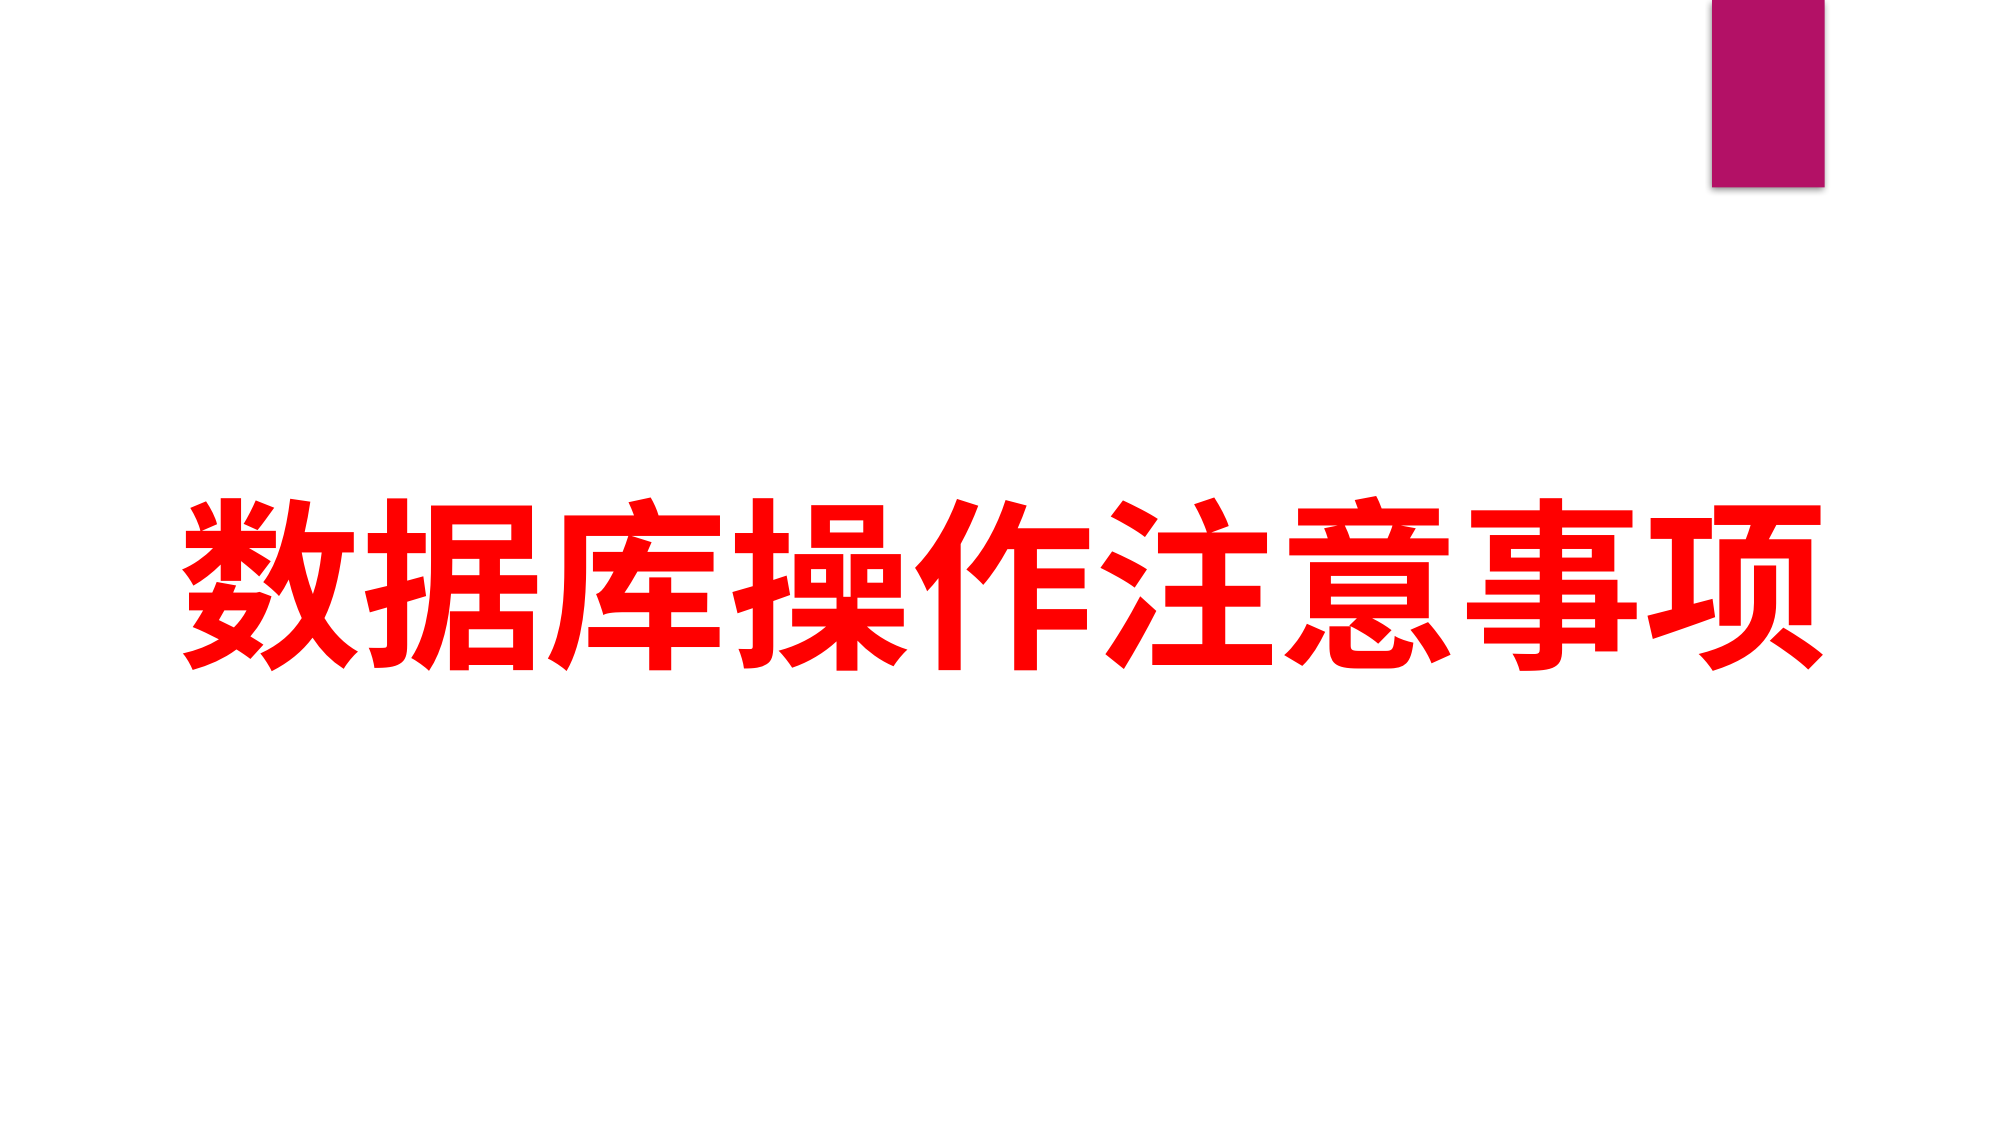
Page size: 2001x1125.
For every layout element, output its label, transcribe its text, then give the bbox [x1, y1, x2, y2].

text_box 数据库操作注意事项 [163, 353, 1843, 699]
